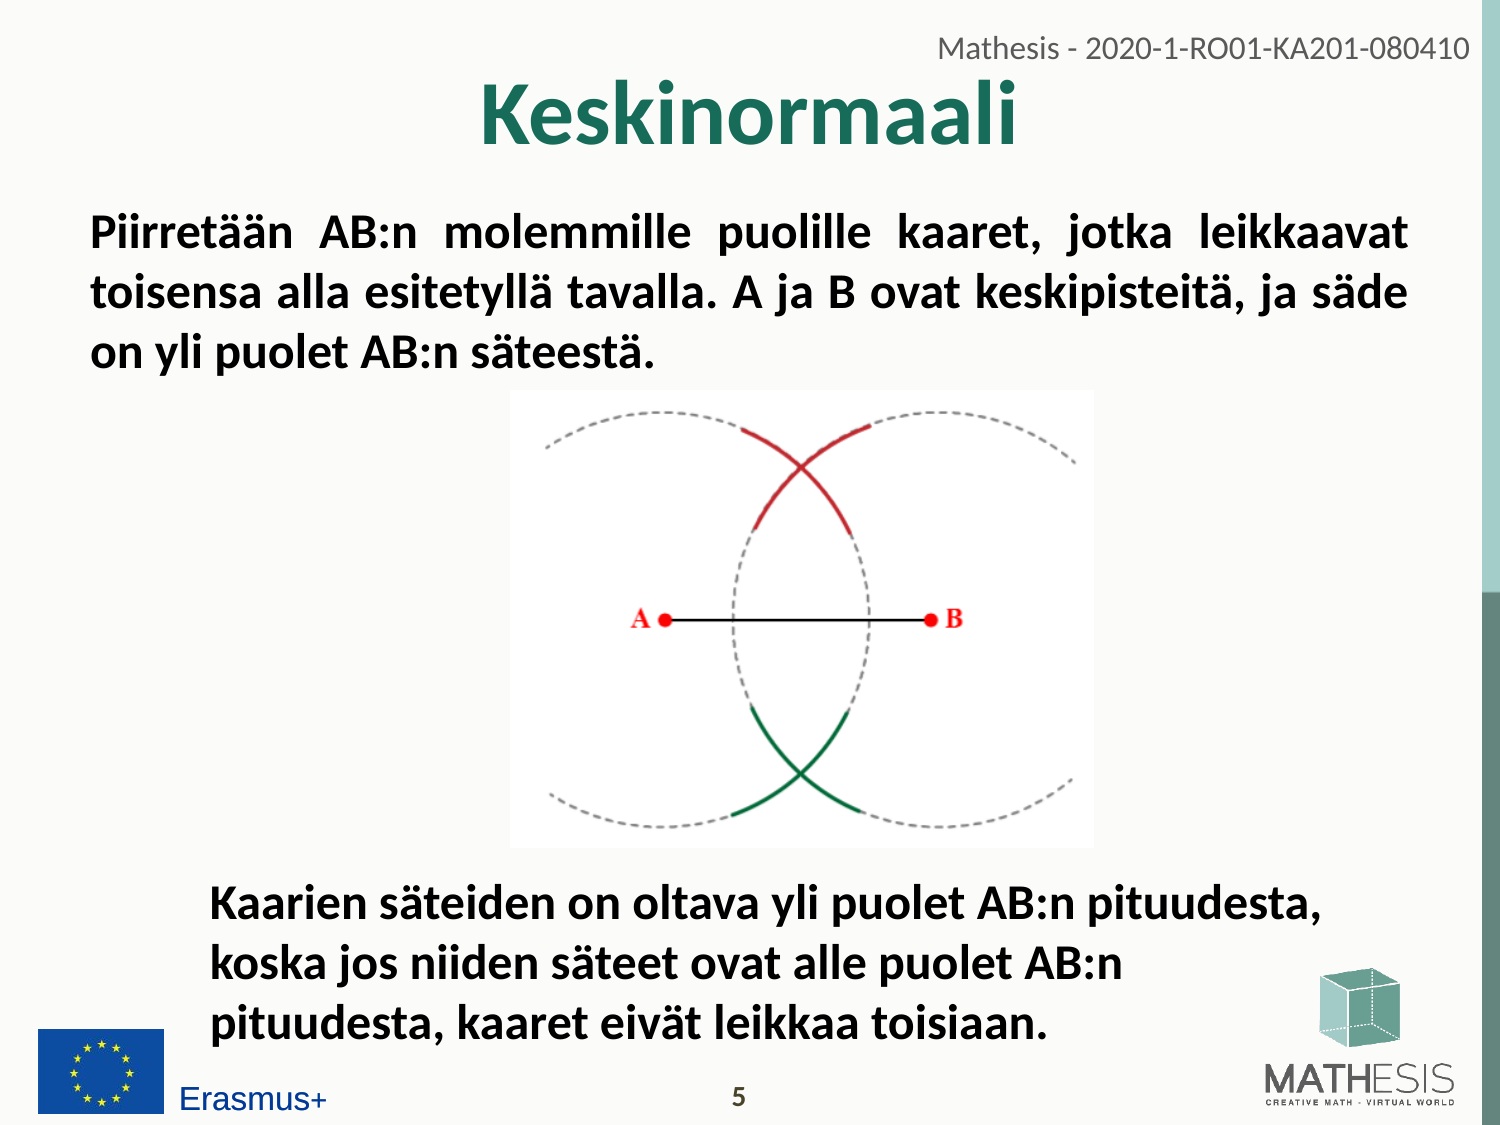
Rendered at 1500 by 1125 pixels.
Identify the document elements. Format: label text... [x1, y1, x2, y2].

picture [509, 390, 1095, 848]
picture [38, 1029, 164, 1114]
list Piirretään AB:n molemmille puolille kaaret, jotka leikkaavat toisensa alla esitetyllä tavalla. A ja B ovat keskipisteitä, ja säde on yli puolet AB:n säteestä. [75, 191, 1425, 934]
text_box Kaarien säteiden on oltava yli puolet AB:n pituudesta, koska jos niiden säteet ovat alle puolet AB:n pituudesta, kaaret eivät leikkaa toisiaan. [194, 861, 1352, 1125]
title Keskinormaali [75, 45, 1425, 191]
